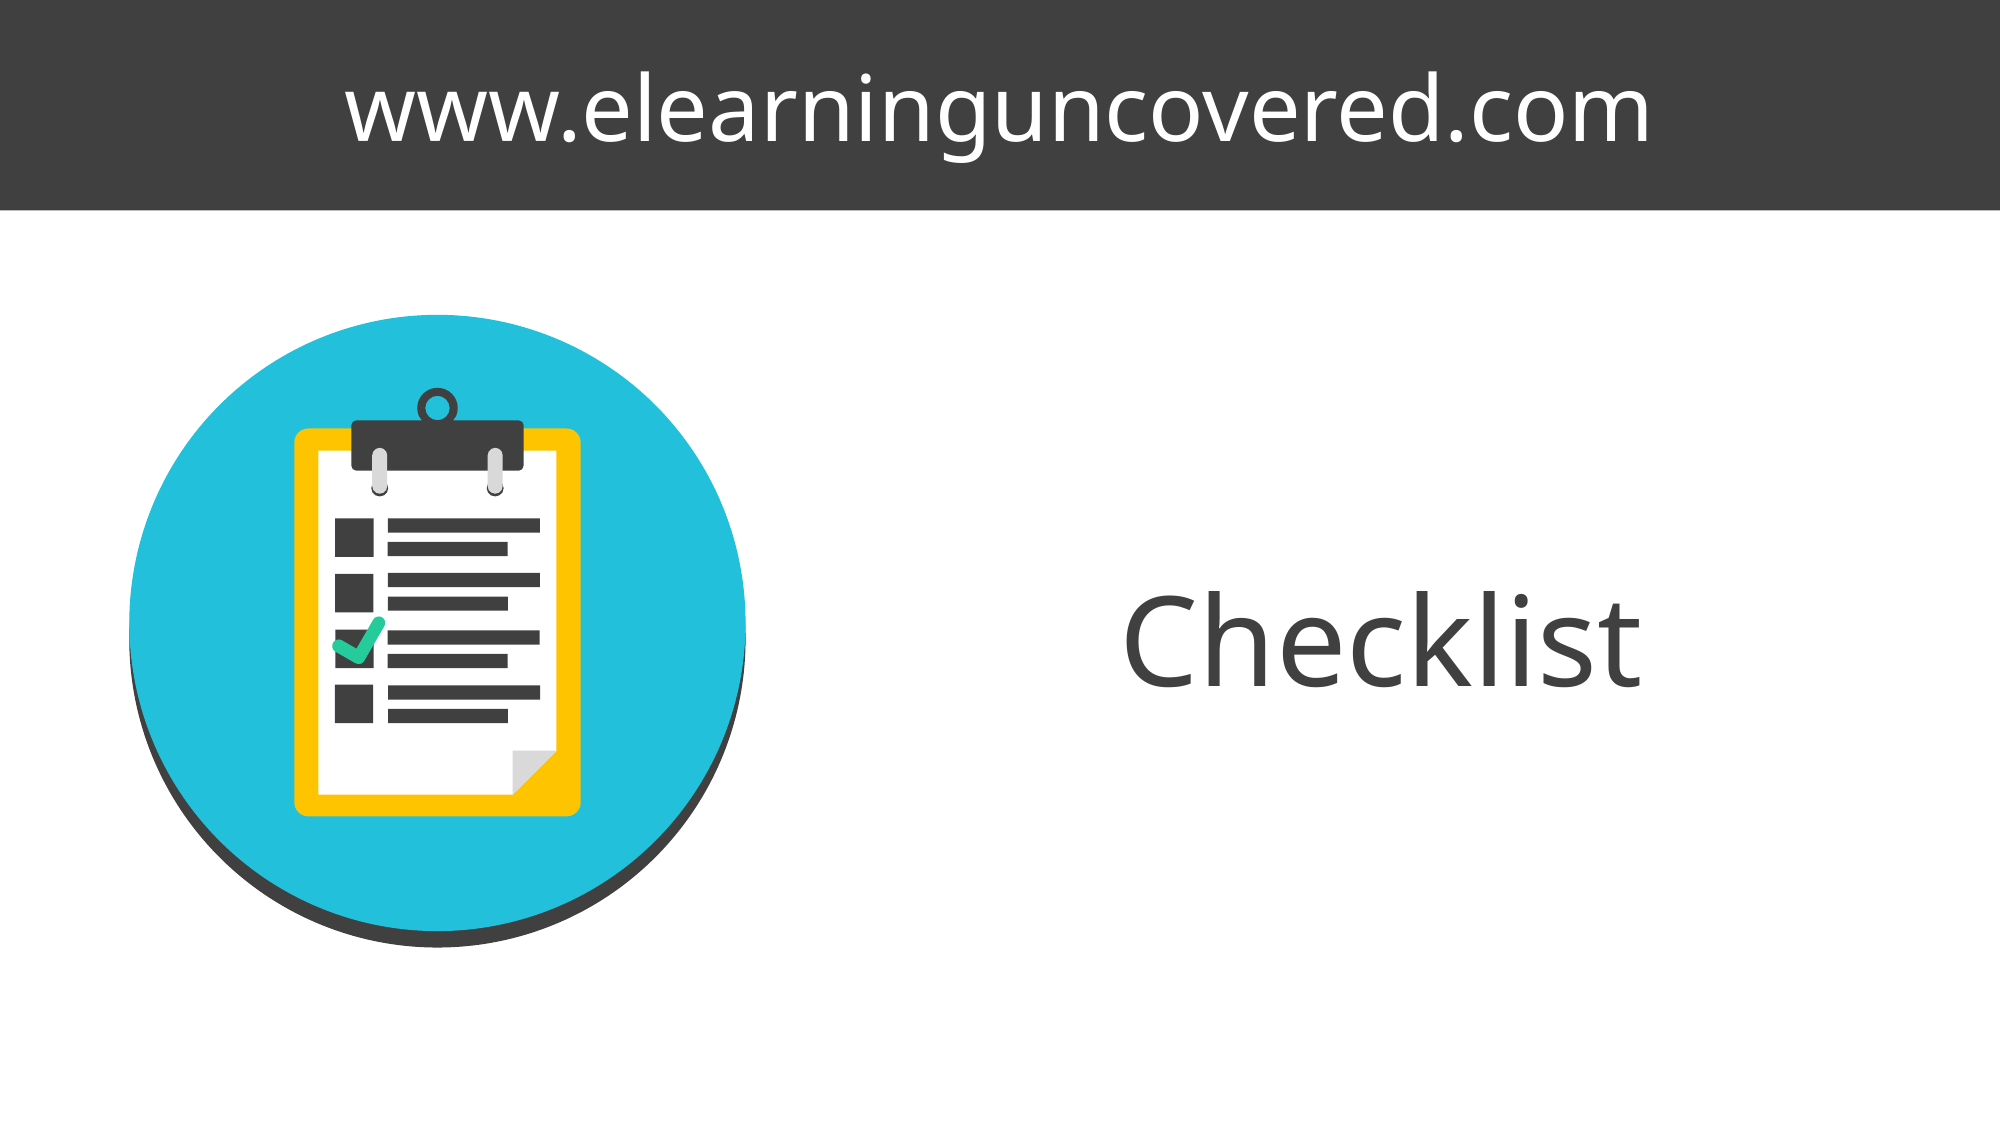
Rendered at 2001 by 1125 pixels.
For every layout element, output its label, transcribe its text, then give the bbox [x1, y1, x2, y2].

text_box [129, 314, 746, 948]
text_box Checklist [833, 554, 1930, 719]
